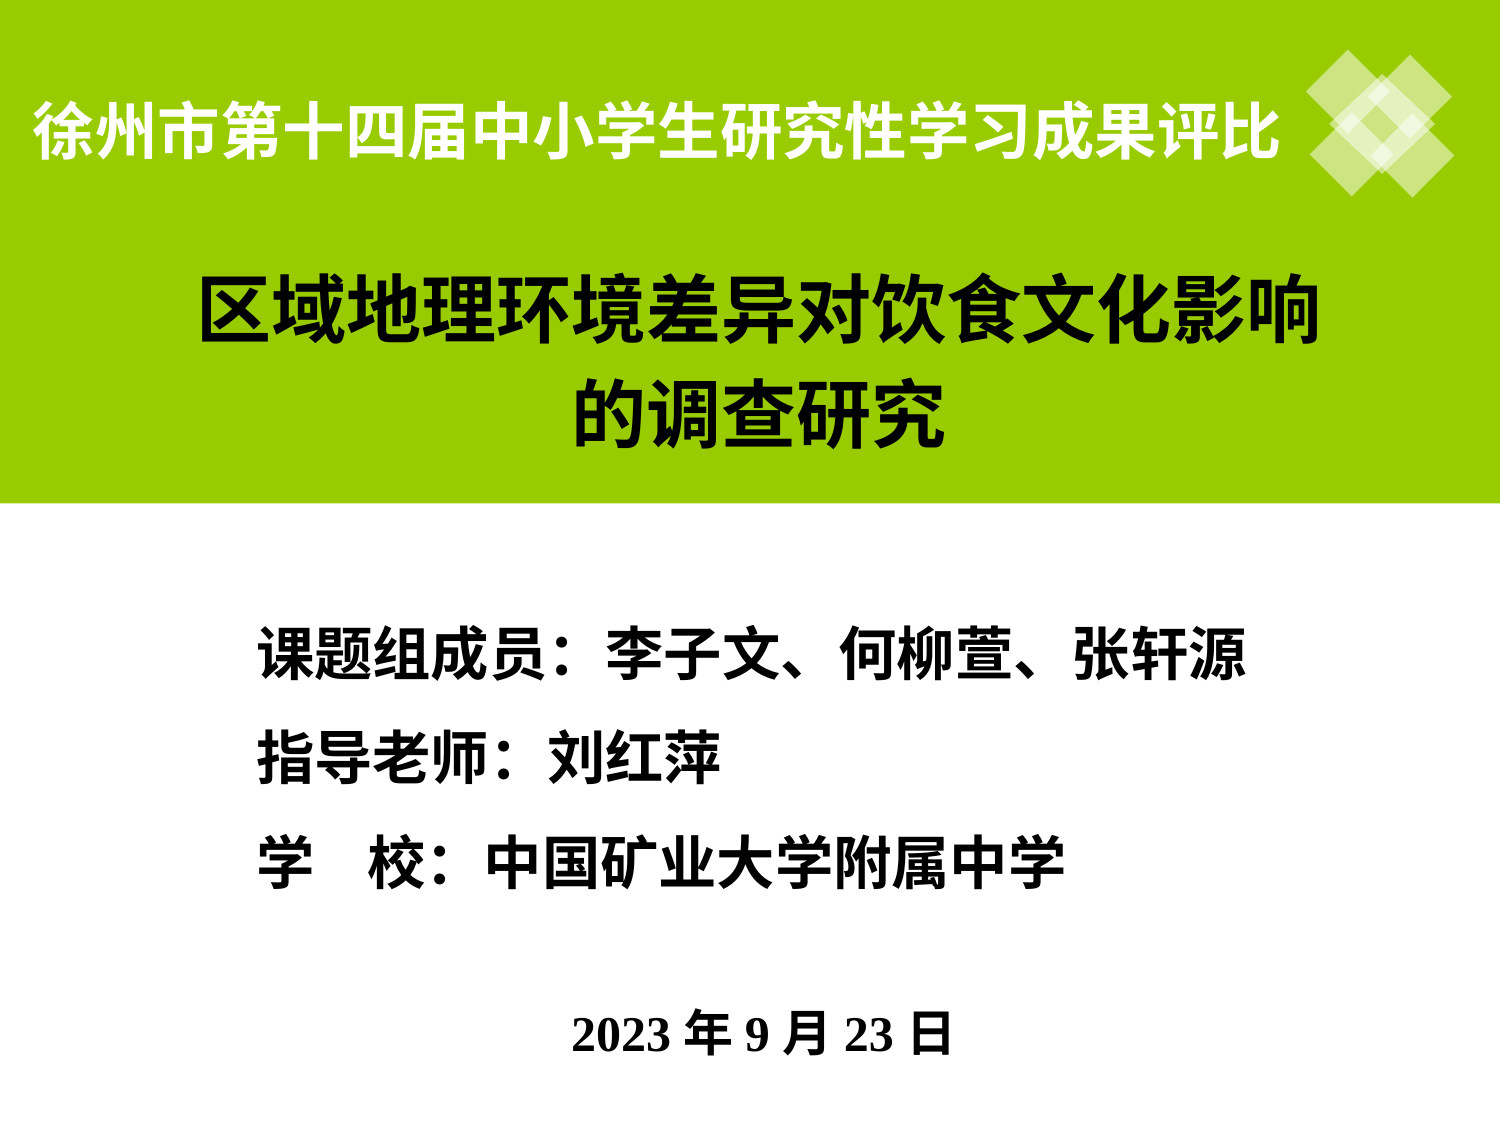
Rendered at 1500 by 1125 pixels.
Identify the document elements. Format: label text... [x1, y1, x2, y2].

text_box 区域地理环境差异对饮食文化影响 的调查研究 [117, 255, 1400, 468]
text_box 2023年9月23日 [127, 993, 1400, 1069]
title 徐州市第十四届中小学生研究性学习成果评比 [17, 38, 1500, 221]
text_box 课题组成员：李子文、何柳萱、张轩源 指导老师：刘红萍 学 校：中国矿业大学附属中学 [241, 574, 1400, 930]
